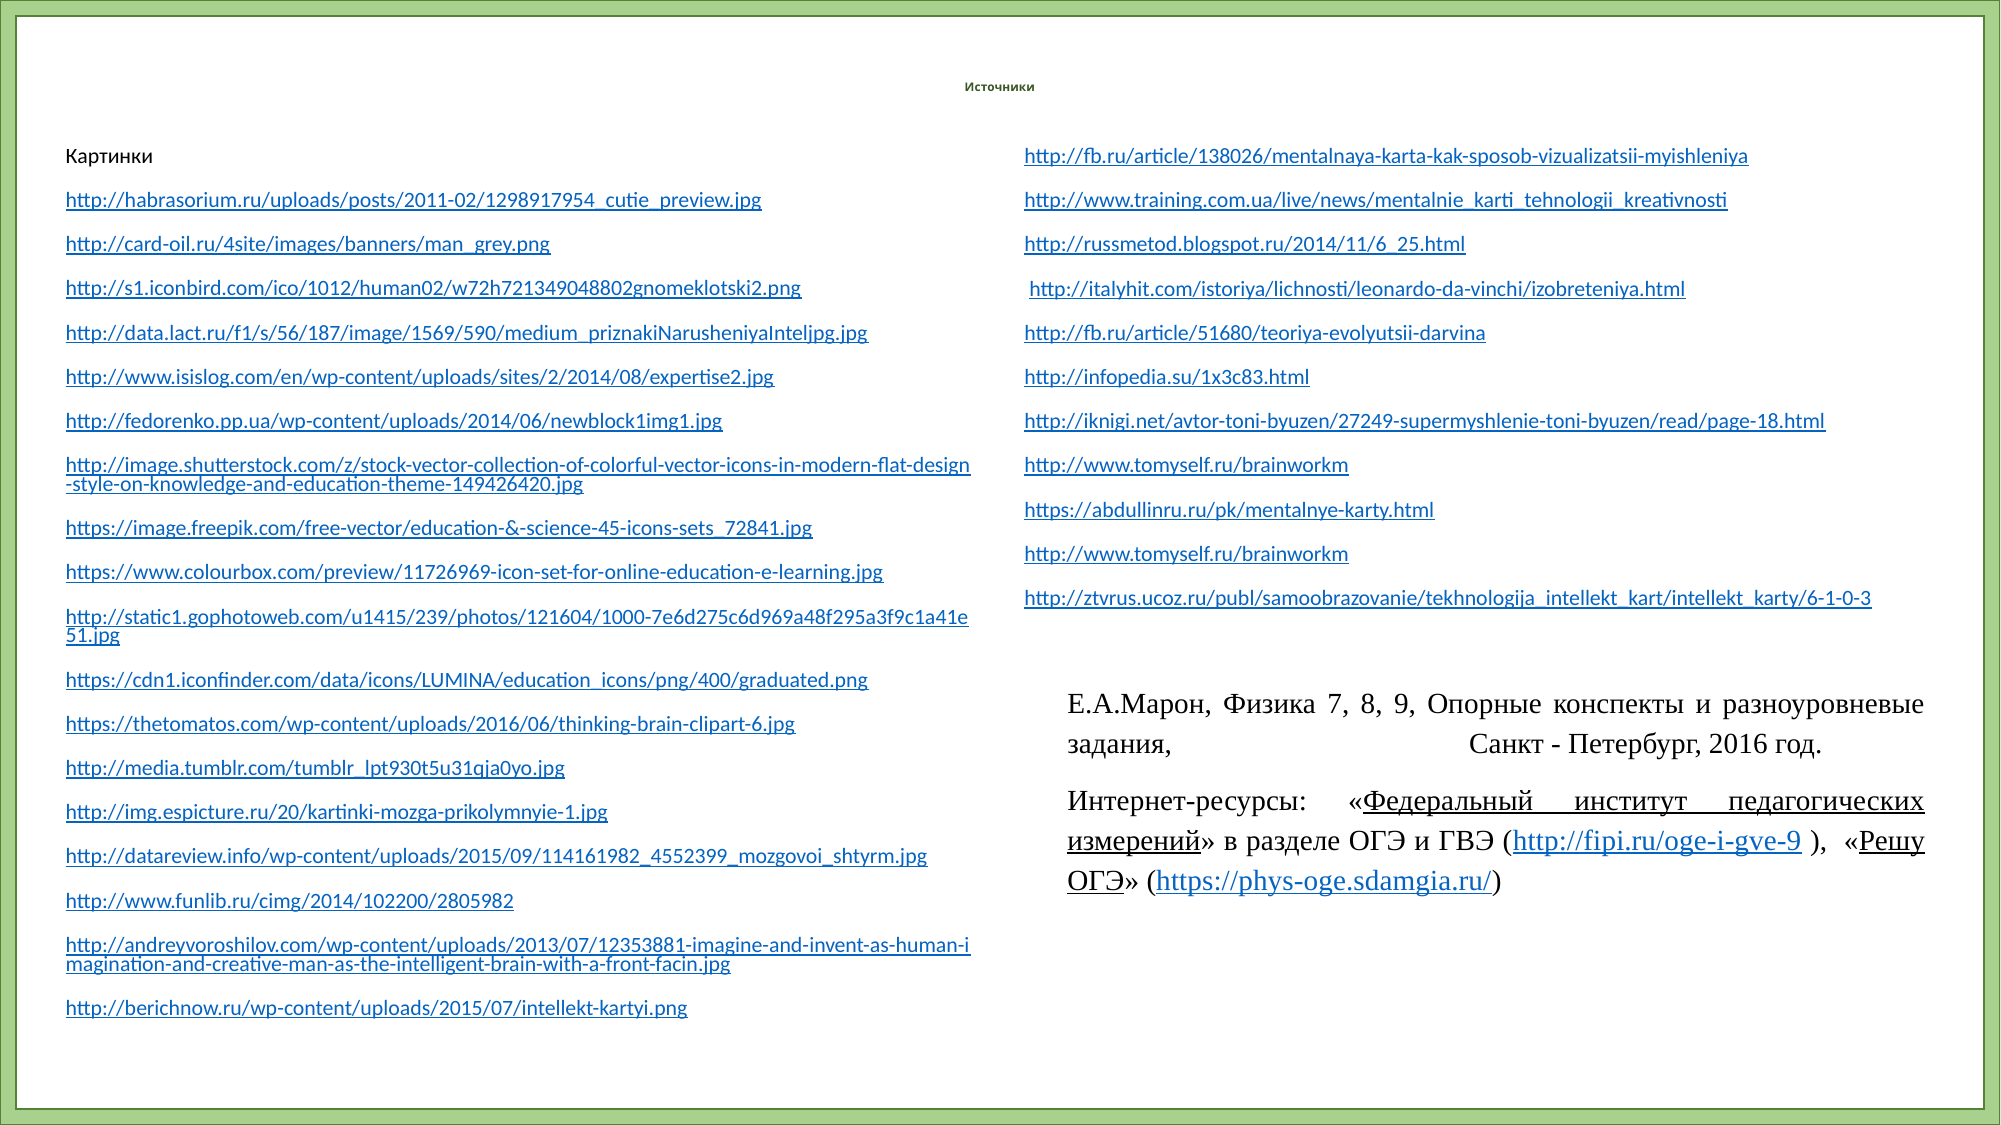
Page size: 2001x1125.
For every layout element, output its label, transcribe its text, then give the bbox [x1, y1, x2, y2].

text_box Е.А.Марон, Физика 7, 8, 9, Опорные конспекты и разноуровневые задания, Санкт - Петербург, 2016 год. Интернет-ресурсы: «Федеральный институт педагогических измерений» в разделе ОГЭ и ГВЭ (http://fipi.ru/oge-i-gve-9 ), «Решу ОГЭ» (https://phys-oge.sdamgia.ru/) [1052, 671, 1940, 905]
text_box Картинки http://habrasorium.ru/uploads/posts/2011-02/1298917954_cutie_preview.jpg http://card-oil.ru/4site/images/banners/man_grey.png http://s1.iconbird.com/ico/1012/human02/w72h721349048802gnomeklotski2.png http://data.lact.ru/f1/s/56/187/image/1569/590/medium_priznakiNarusheniyaInteljpg.jpg http://www.isislog.com/en/wp-content/uploads/sites/2/2014/08/expertise2.jpg http://fedorenko.pp.ua/wp-content/uploads/2014/06/newblock1img1.jpg http://image.shutterstock.com/z/stock-vector-collection-of-colorful-vector-icons-in-modern-flat-design-style-on-knowledge-and-education-theme-149426420.jpg https://image.freepik.com/free-vector/education-&-science-45-icons-sets_72841.jpg https://www.colourbox.com/preview/11726969-icon-set-for-online-education-e-learning.jpg http://static1.gophotoweb.com/u1415/239/photos/121604/1000-7e6d275c6d969a48f295a3f9c1a41e51.jpg https://cdn1.iconfinder.com/data/icons/LUMINA/education_icons/png/400/graduated.png https://thetomatos.com/wp-content/uploads/2016/06/thinking-brain-clipart-6.jpg http://media.tumblr.com/tumblr_lpt930t5u31qja0yo.jpg http://img.espicture.ru/20/kartinki-mozga-prikolymnyie-1.jpg http://datareview.info/wp-content/uploads/2015/09/114161982_4552399_mozgovoi_shtyrm.jpg http://www.funlib.ru/cimg/2014/102200/2805982 http://andreyvoroshilov.com/wp-content/uploads/2013/07/12353881-imagine-and-invent-as-human-imagination-and-creative-man-as-the-intelligent-brain-with-a-front-facin.jpg http://berichnow.ru/wp-content/uploads/2015/07/intellekt-kartyi.png [50, 137, 993, 1070]
title Источники [137, 59, 1863, 118]
list http://fb.ru/article/138026/mentalnaya-karta-kak-sposob-vizualizatsii-myishleniya http://www.training.com.ua/live/news/mentalnie_karti_tehnologii_kreativnosti http://russmetod.blogspot.ru/2014/11/6_25.html http://italyhit.com/istoriya/lichnosti/leonardo-da-vinchi/izobreteniya.html http://fb.ru/article/51680/teoriya-evolyutsii-darvina http://infopedia.su/1x3c83.html http://iknigi.net/avtor-toni-byuzen/27249-supermyshlenie-toni-byuzen/read/page-18.html http://www.tomyself.ru/brainworkm https://abdullinru.ru/pk/mentalnye-karty.html http://www.tomyself.ru/brainworkm http://ztvrus.ucoz.ru/publ/samoobrazovanie/tekhnologija_intellekt_kart/intellekt_karty/6-1-0-3 [1009, 137, 1963, 1070]
